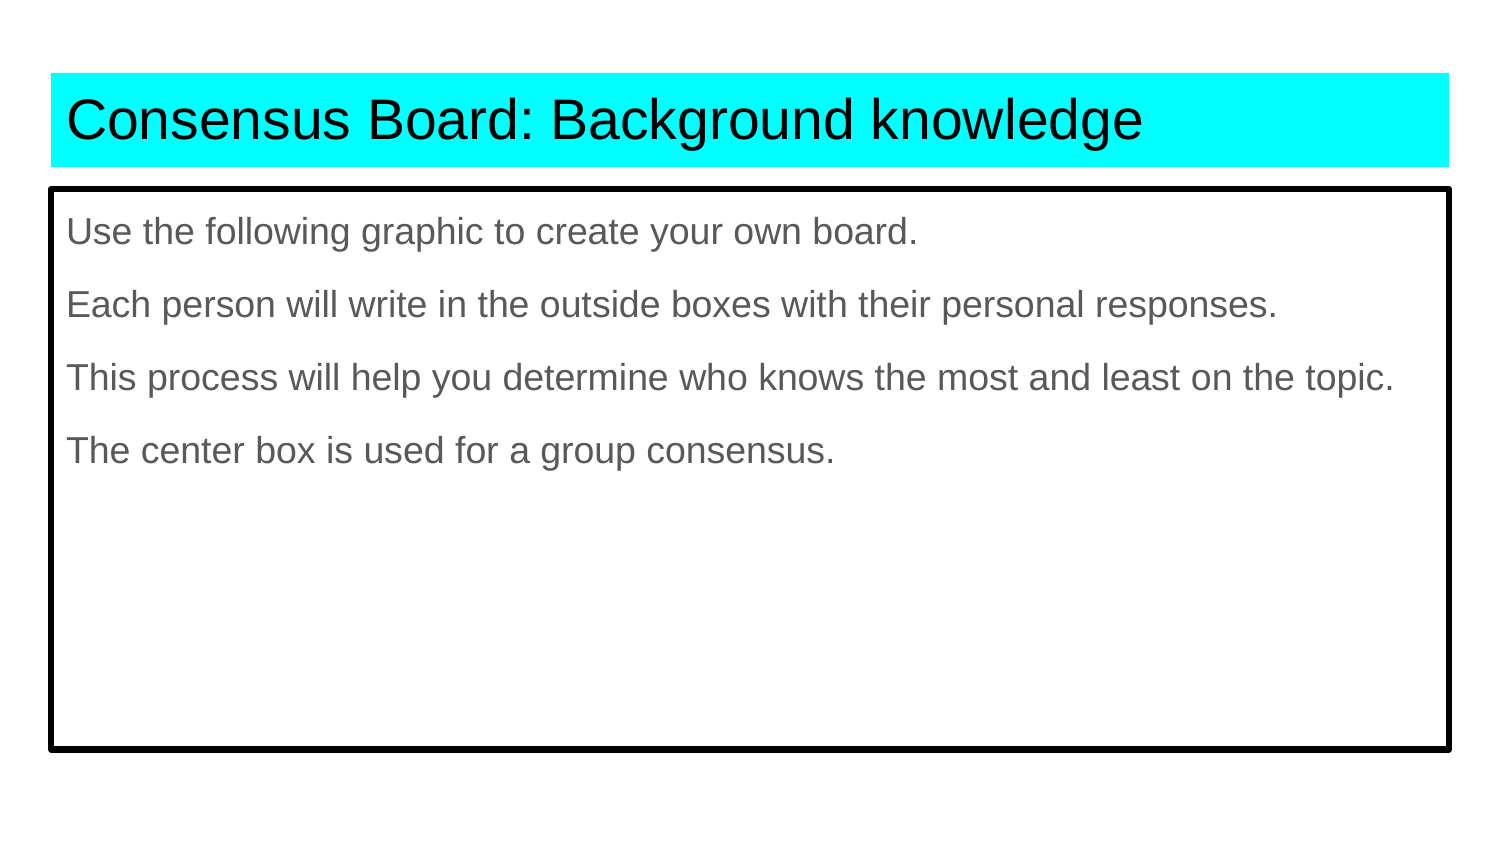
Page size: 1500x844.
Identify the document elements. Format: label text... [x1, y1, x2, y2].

list Use the following graphic to create your own board. Each person will write in the outside boxes with their personal responses. This process will help you determine who knows the most and least on the topic. The center box is used for a group consensus. [51, 189, 1449, 750]
title Consensus Board: Background knowledge [51, 72, 1449, 167]
